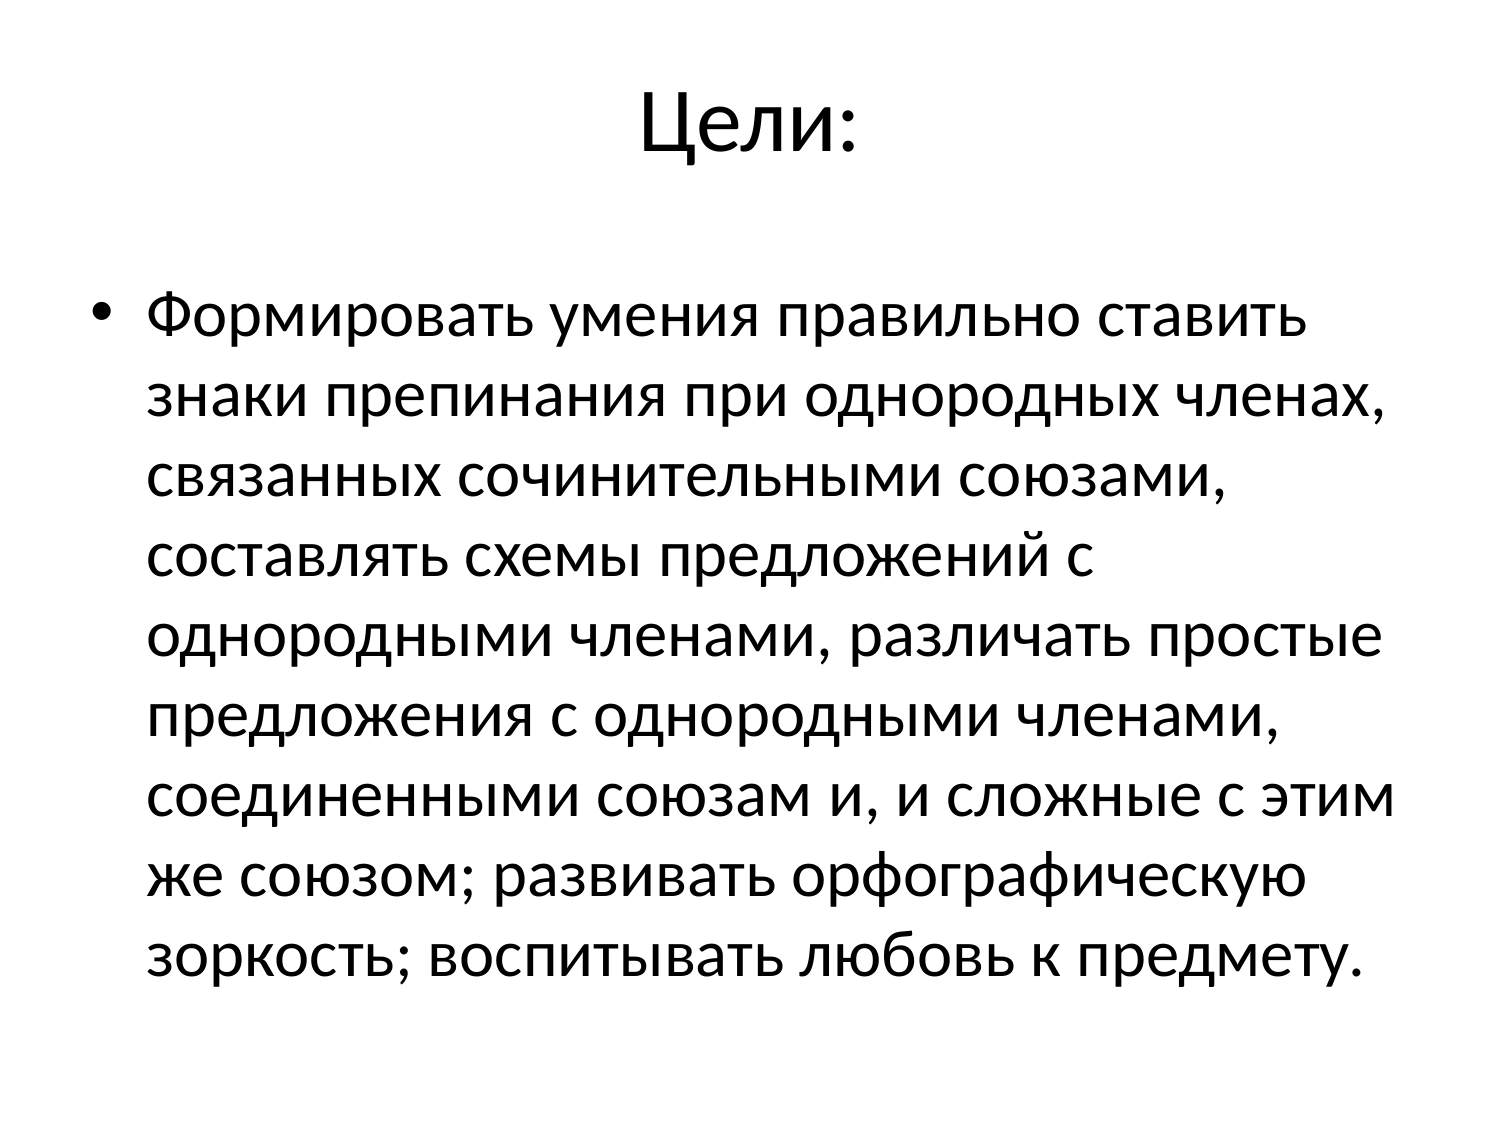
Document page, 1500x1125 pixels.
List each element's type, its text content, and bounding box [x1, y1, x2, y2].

list Формировать умения правильно ставить знаки препинания при однородных членах, связанных сочинительными союзами, составлять схемы предложений с однородными членами, различать простые предложения с однородными членами, соединенными союзам и, и сложные с этим же союзом; развивать орфографическую зоркость; воспитывать любовь к предмету. [75, 262, 1425, 1005]
title Цели: [75, 45, 1425, 185]
